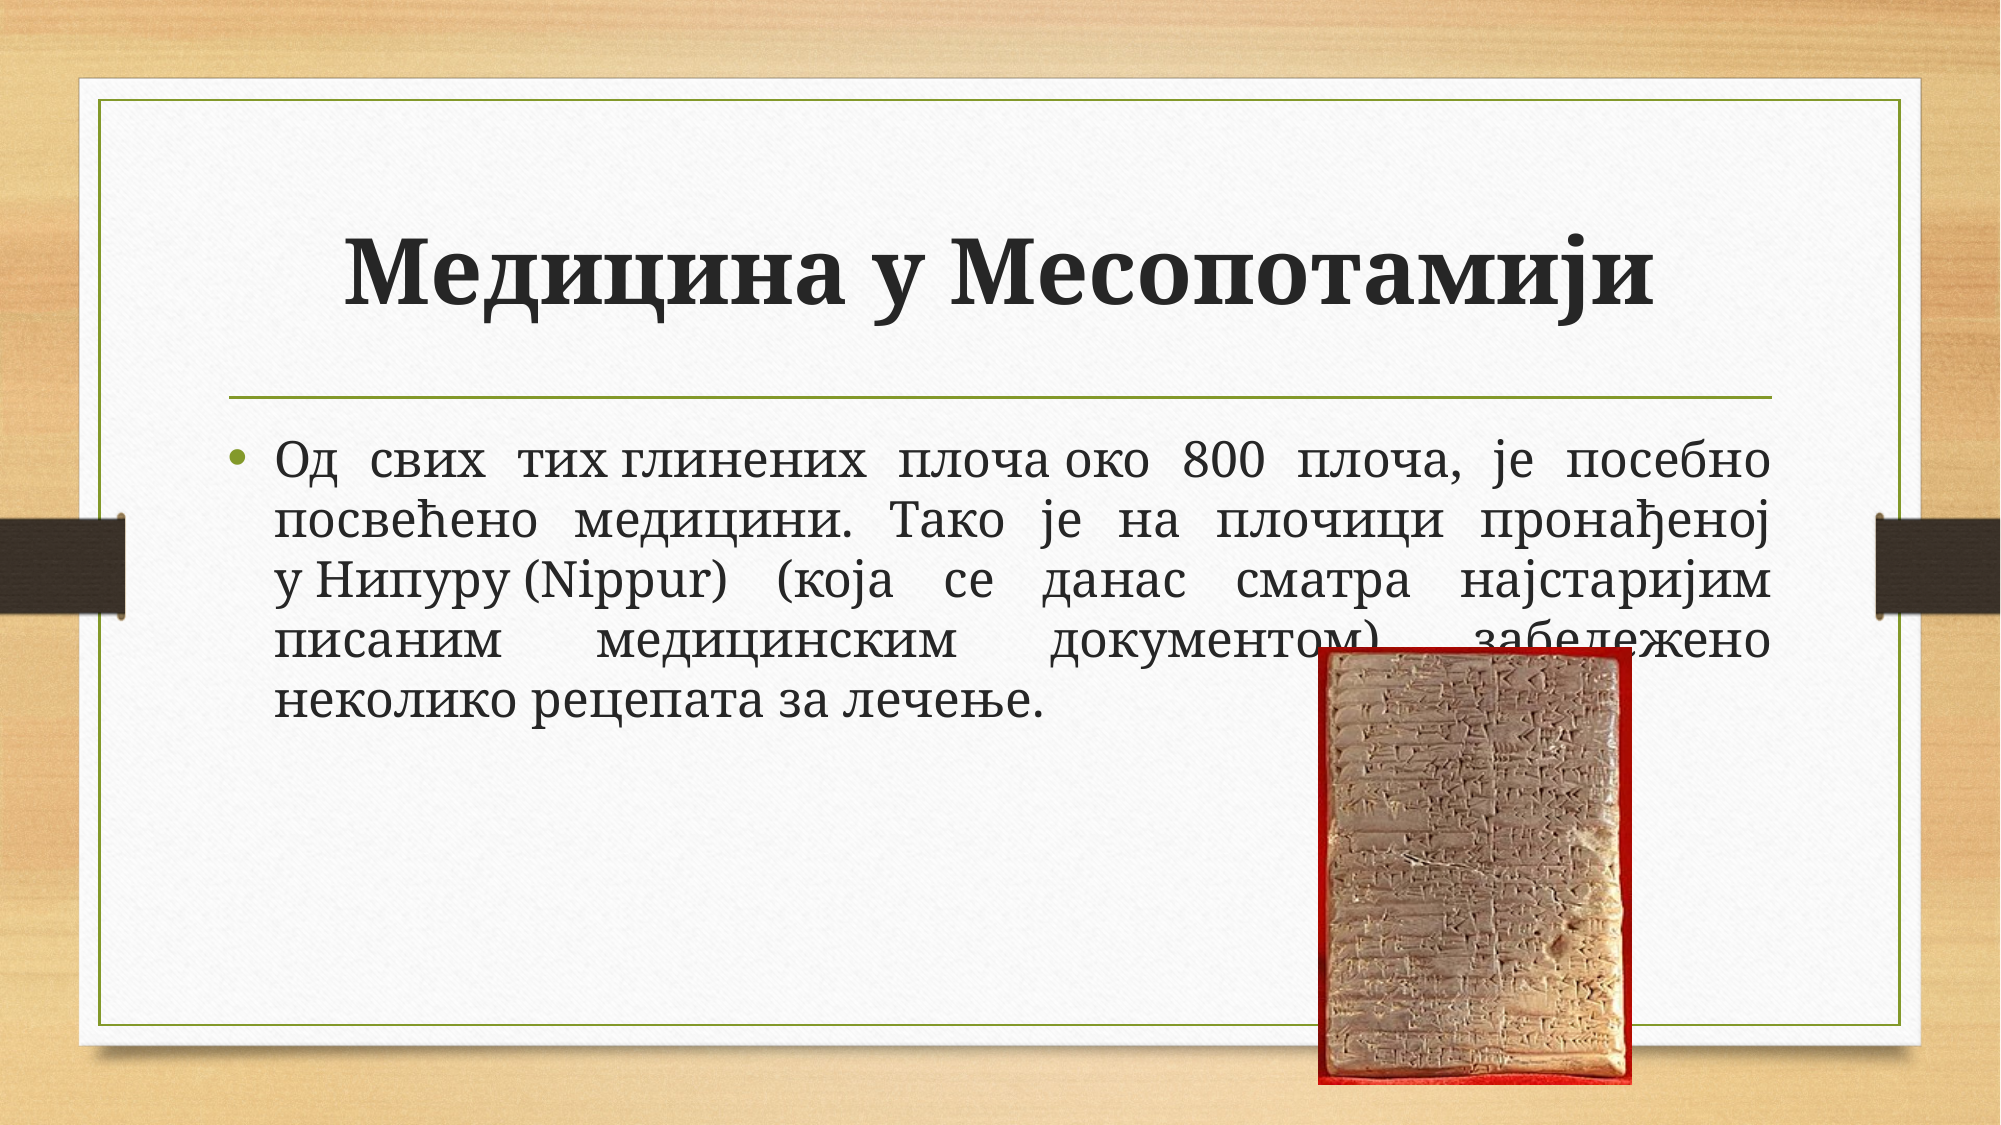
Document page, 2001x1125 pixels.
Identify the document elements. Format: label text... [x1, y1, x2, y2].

list Од свих тих глинених плоча око 800 плоча, је посебно посвећено медицини. Тако је на плочици пронађеној у Нипуру (Nippur) (која се данас сматра најстаријим писаним медицинским документом) забележено неколико рецепата за лечење. [212, 419, 1788, 964]
picture [0, 0, 2001, 1125]
title Медицина у Месопотамији [212, 161, 1788, 375]
